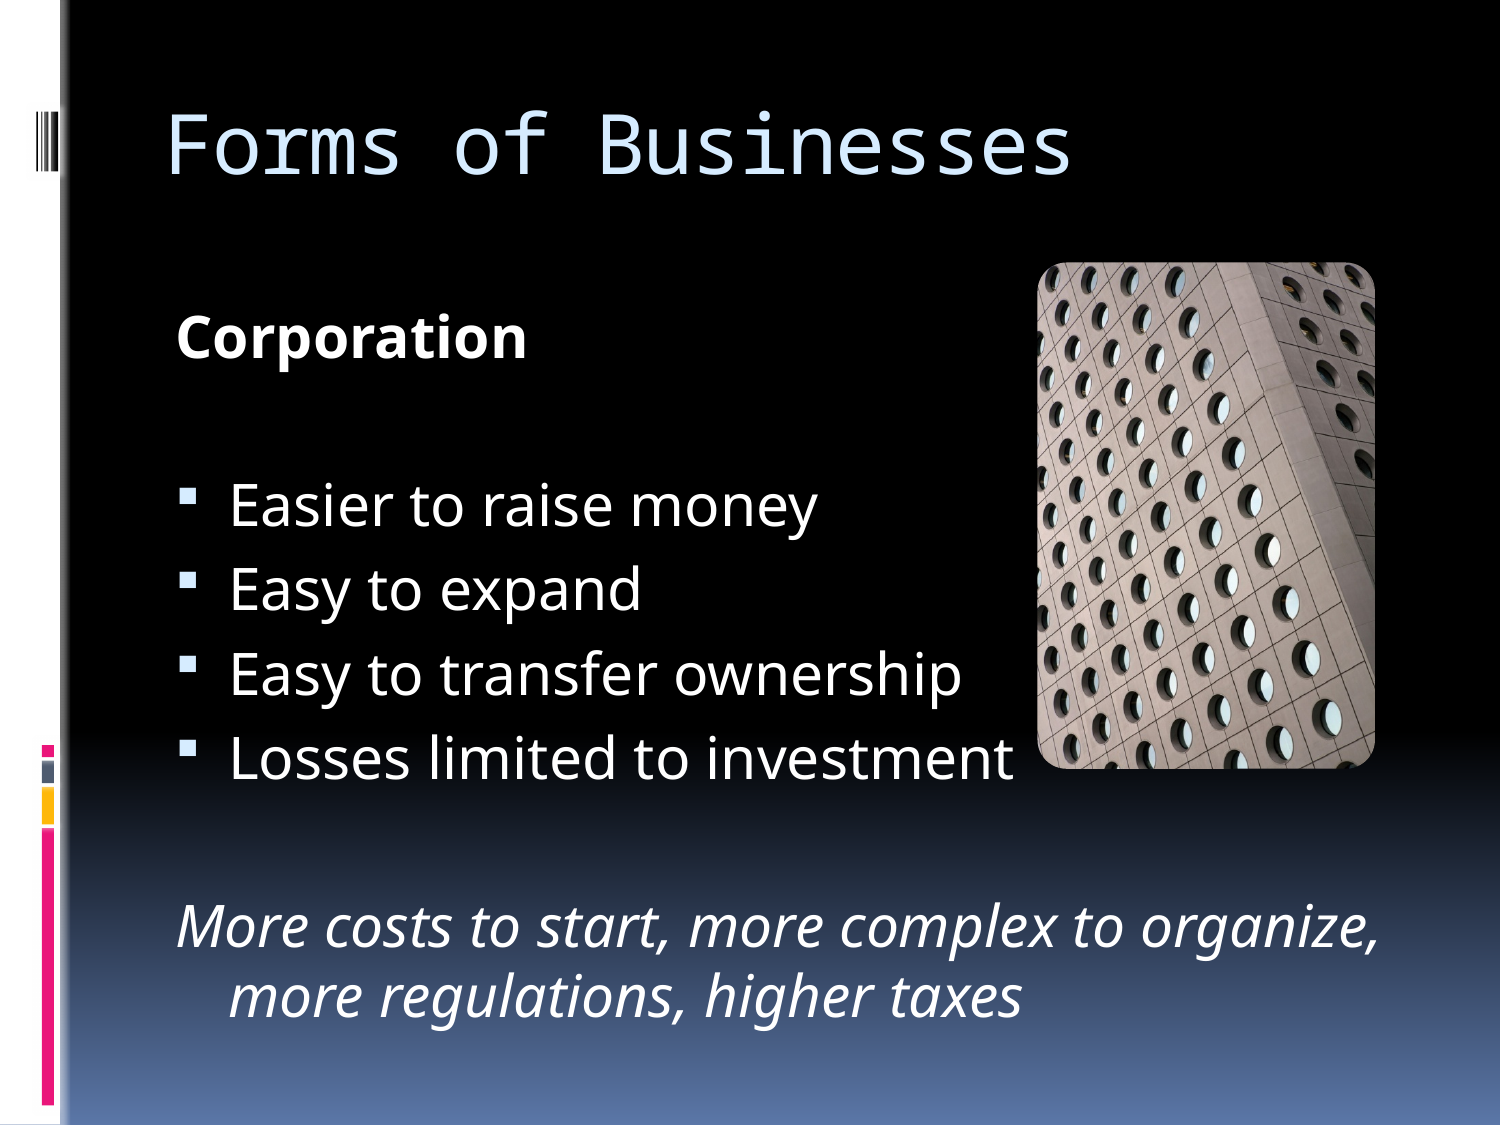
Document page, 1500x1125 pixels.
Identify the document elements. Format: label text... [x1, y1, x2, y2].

title Forms of Businesses [150, 83, 1425, 234]
list Corporation Easier to raise money Easy to expand Easy to transfer ownership Losses limited to investment More costs to start, more complex to organize, more regulations, higher taxes [150, 292, 1425, 1043]
picture [1037, 262, 1376, 770]
